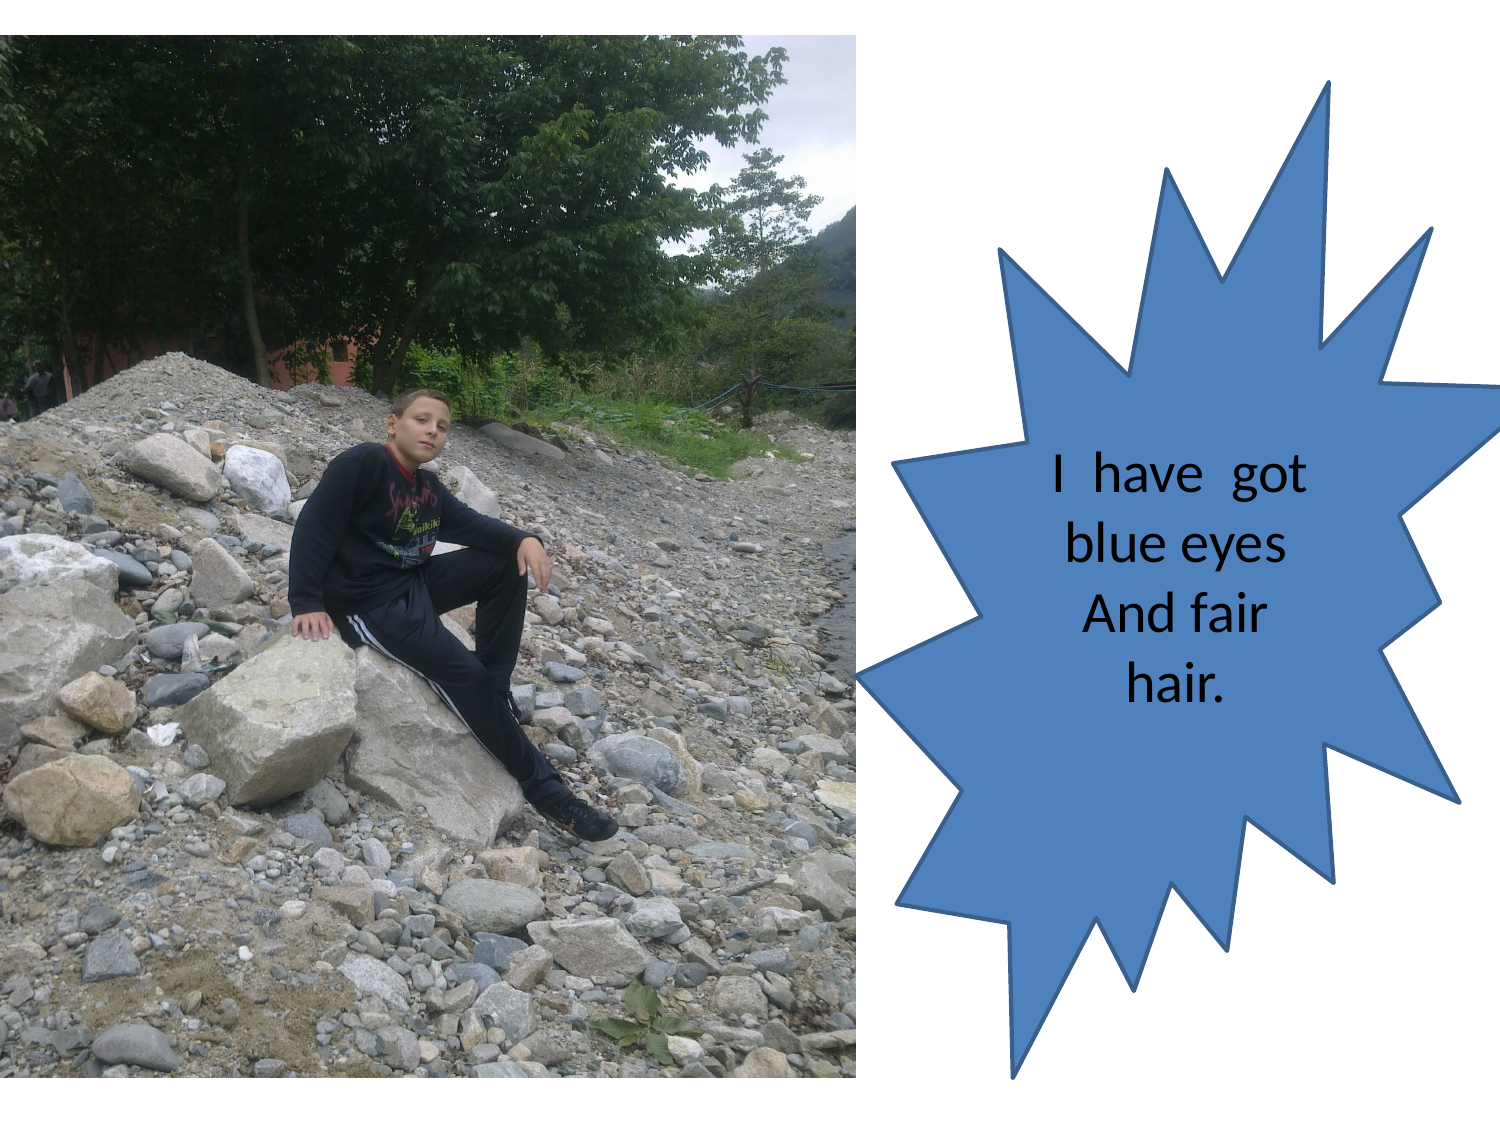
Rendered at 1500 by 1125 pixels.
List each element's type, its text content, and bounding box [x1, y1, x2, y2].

text_box I have got blue eyes And fair hair. [860, 80, 1500, 1081]
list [0, 34, 856, 1079]
